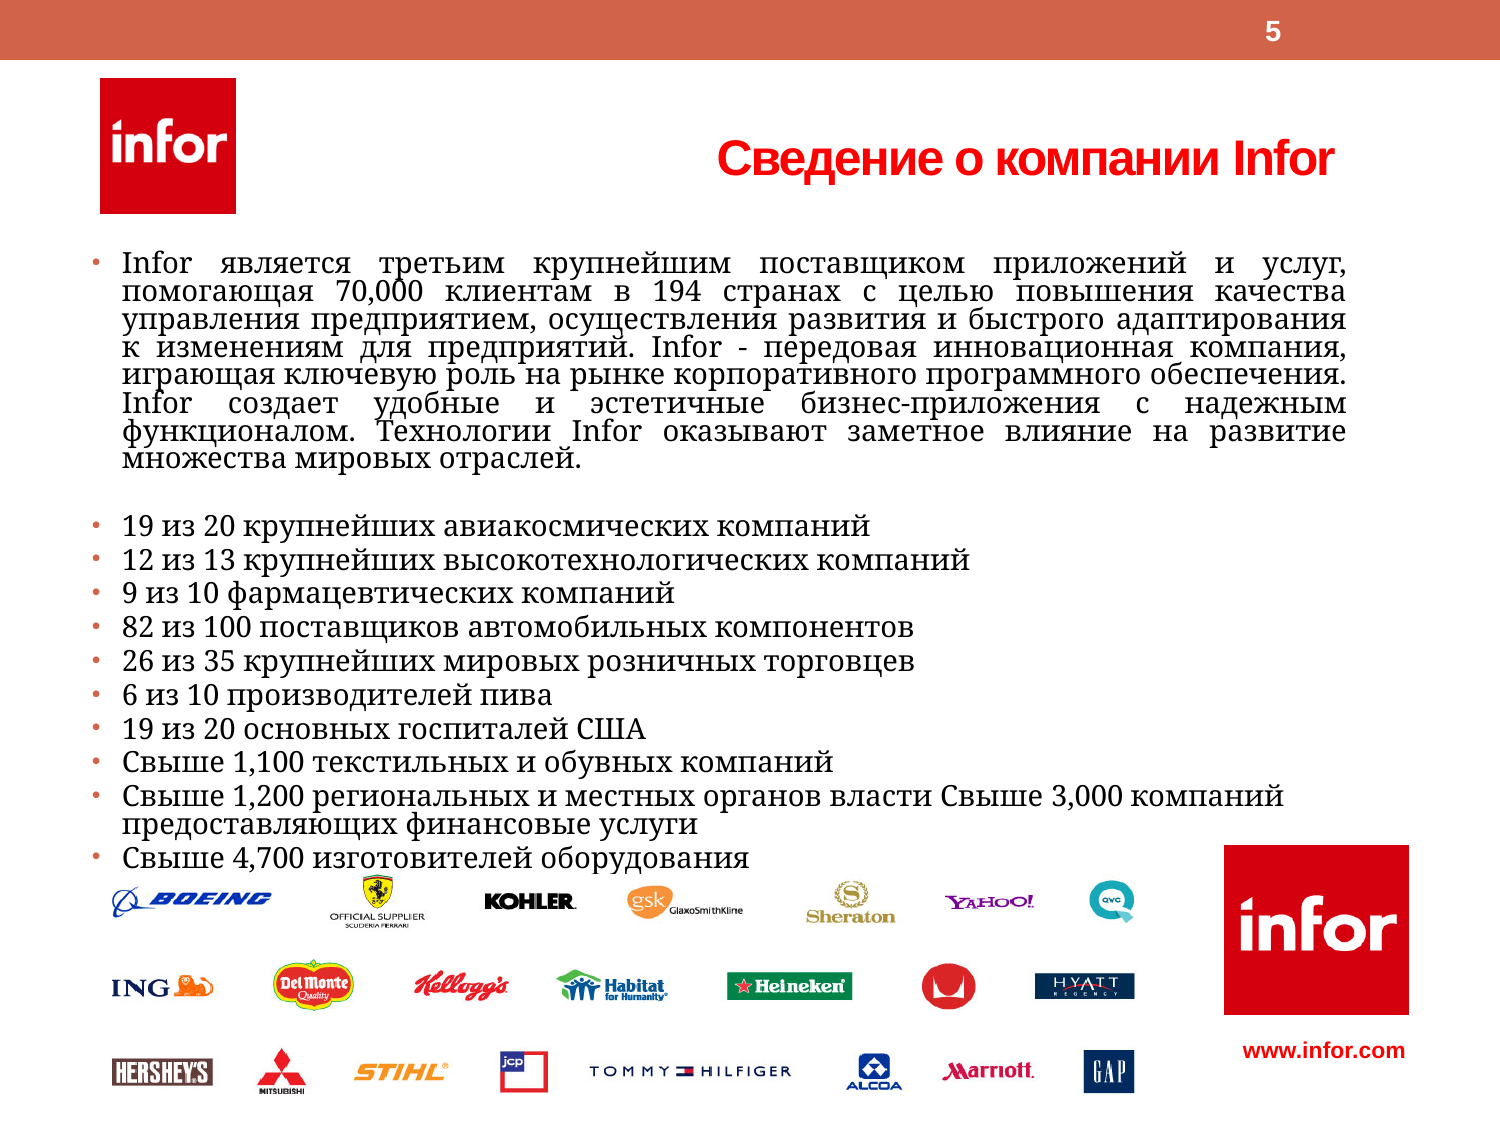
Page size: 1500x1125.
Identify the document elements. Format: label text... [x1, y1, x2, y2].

picture [100, 77, 237, 215]
list Infor является третьим крупнейшим поставщиком приложений и услуг, помогающая 70,000 клиентам в 194 странах с целью повышения качества управления предприятием, осуществления развития и быстрого адаптирования к изменениям для предприятий. Infor - передовая инновационная компания, играющая ключевую роль на рынке корпоративного программного обеспечения. Infor создает удобные и эстетичные бизнес-приложения с надежным функционалом. Технологии Infor оказывают заметное влияние на развитие множества мировых отраслей. 19 из 20 крупнейших авиакосмических компаний 12 из 13 крупнейших высокотехнологических компаний 9 из 10 фармацевтических компаний 82 из 100 поставщиков автомобильных компонентов 26 из 35 крупнейших мировых розничных торговцев 6 из 10 производителей пива 19 из 20 основных госпиталей США Свыше 1,100 текстильных и обувных компаний Свыше 1,200 региональных и местных органов власти Свыше 3,000 компаний предоставляющих финансовые услуги Свыше 4,700 изготовителей оборудования [76, 243, 1363, 840]
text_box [1224, 845, 1426, 1065]
text_box [75, 324, 1325, 513]
slide_number 5 [1250, 3, 1425, 57]
title Сведение о компании Infor [324, 112, 1351, 199]
picture [111, 874, 1137, 1095]
